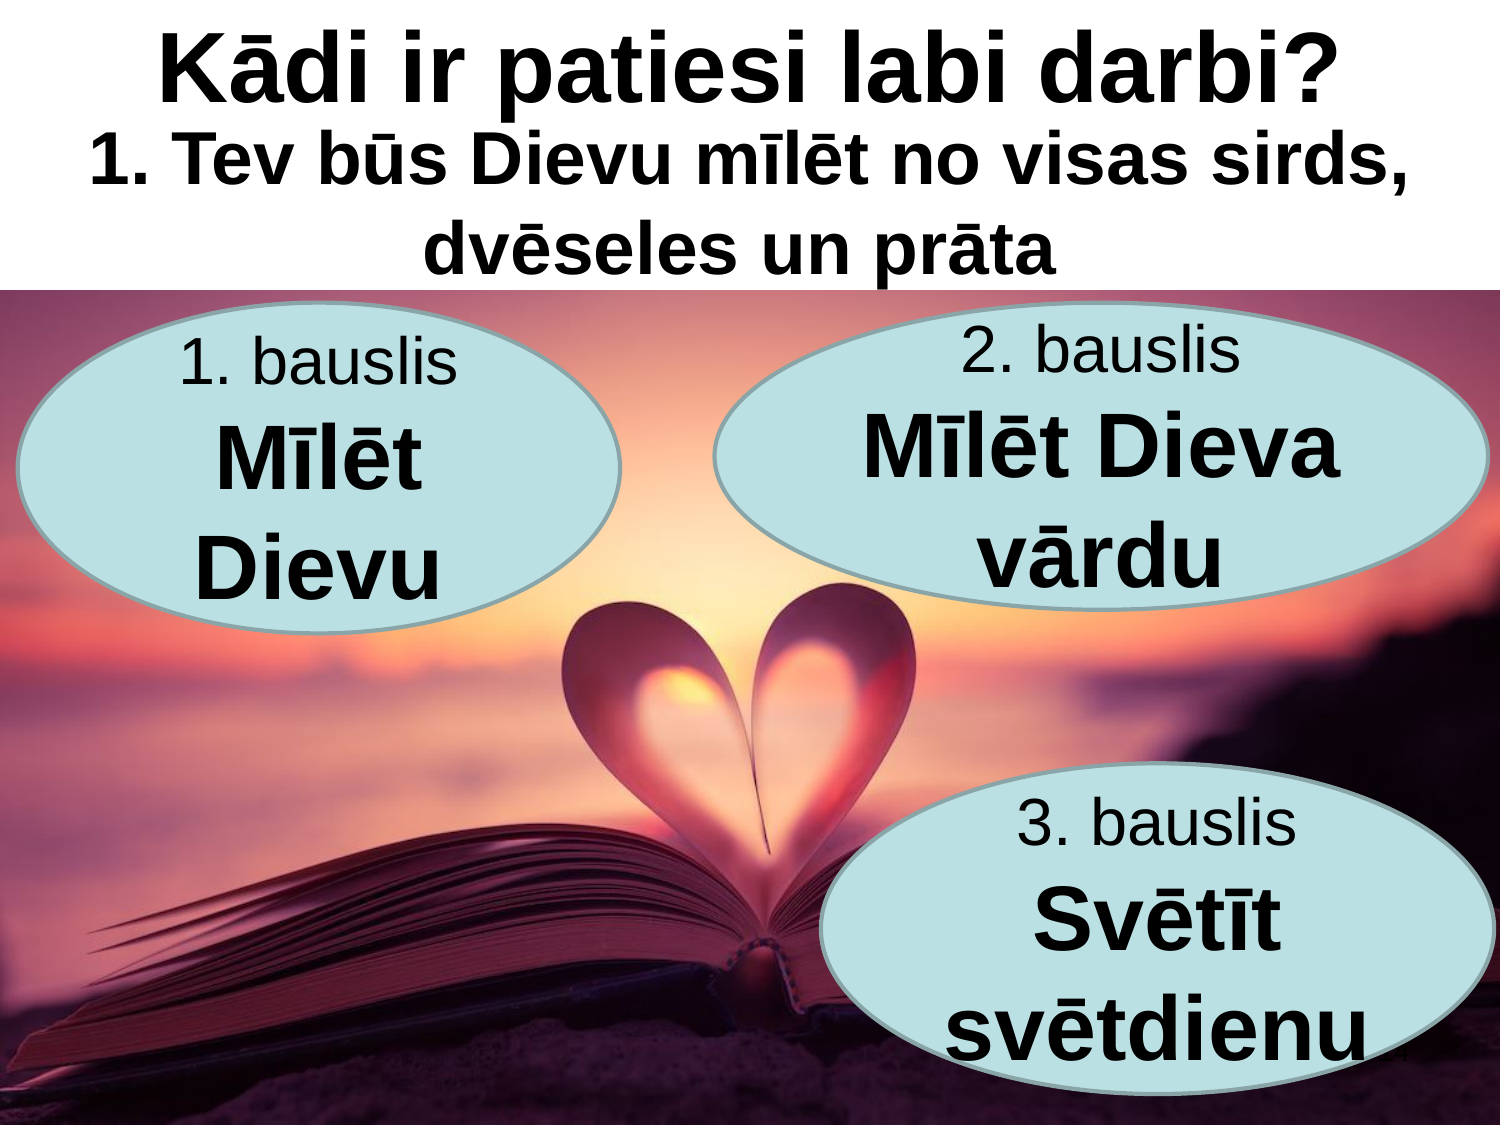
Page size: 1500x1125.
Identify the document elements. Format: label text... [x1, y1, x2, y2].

text_box Kādi ir patiesi labi darbi? [0, 0, 1500, 119]
text_box 1. Tev būs Dievu mīlēt no visas sirds, dvēseles un prāta [0, 119, 1500, 290]
picture [0, 290, 1500, 1125]
